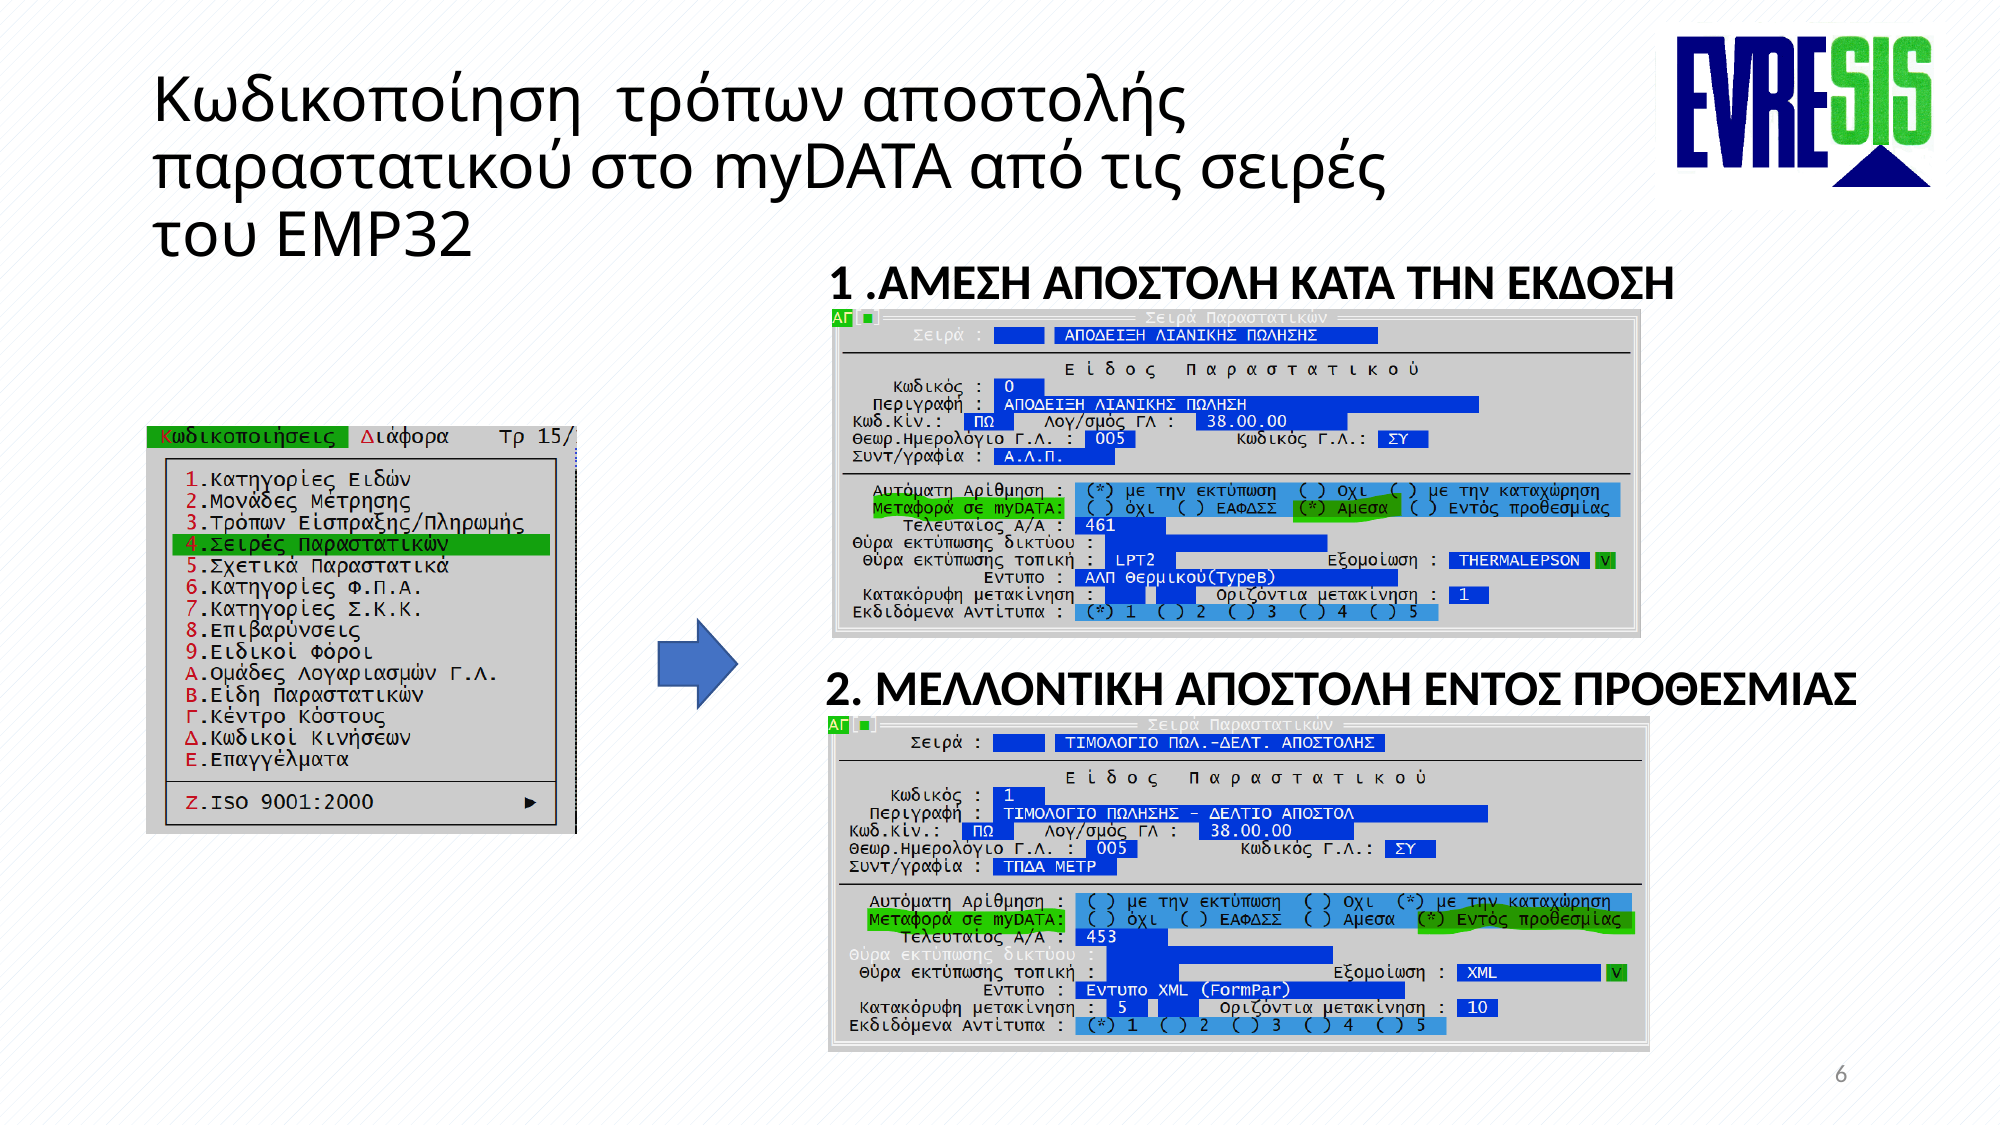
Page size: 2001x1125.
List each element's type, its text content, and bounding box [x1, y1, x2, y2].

title Κωδικοποίηση τρόπων αποστολής παραστατικού στο myDATA από τις σειρές του EMP32 [137, 59, 1655, 278]
list 1 .ΑΜΕΣΗ ΑΠΟΣΤΟΛΗ ΚΑΤΑ ΤΗΝ ΕΚΔΟΣΗ [813, 182, 1911, 318]
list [146, 425, 577, 834]
picture [832, 309, 1641, 638]
picture [828, 716, 1650, 1052]
picture [1655, 22, 1946, 210]
list 2. ΜΕΛΛΟΝΤΙΚΗ ΑΠΟΣΤΟΛΗ ΕΝΤΟΣ ΠΡΟΘΕΣΜΙΑΣ [810, 588, 1951, 724]
text_box [657, 617, 739, 711]
slide_number 6 [1412, 1042, 1863, 1103]
